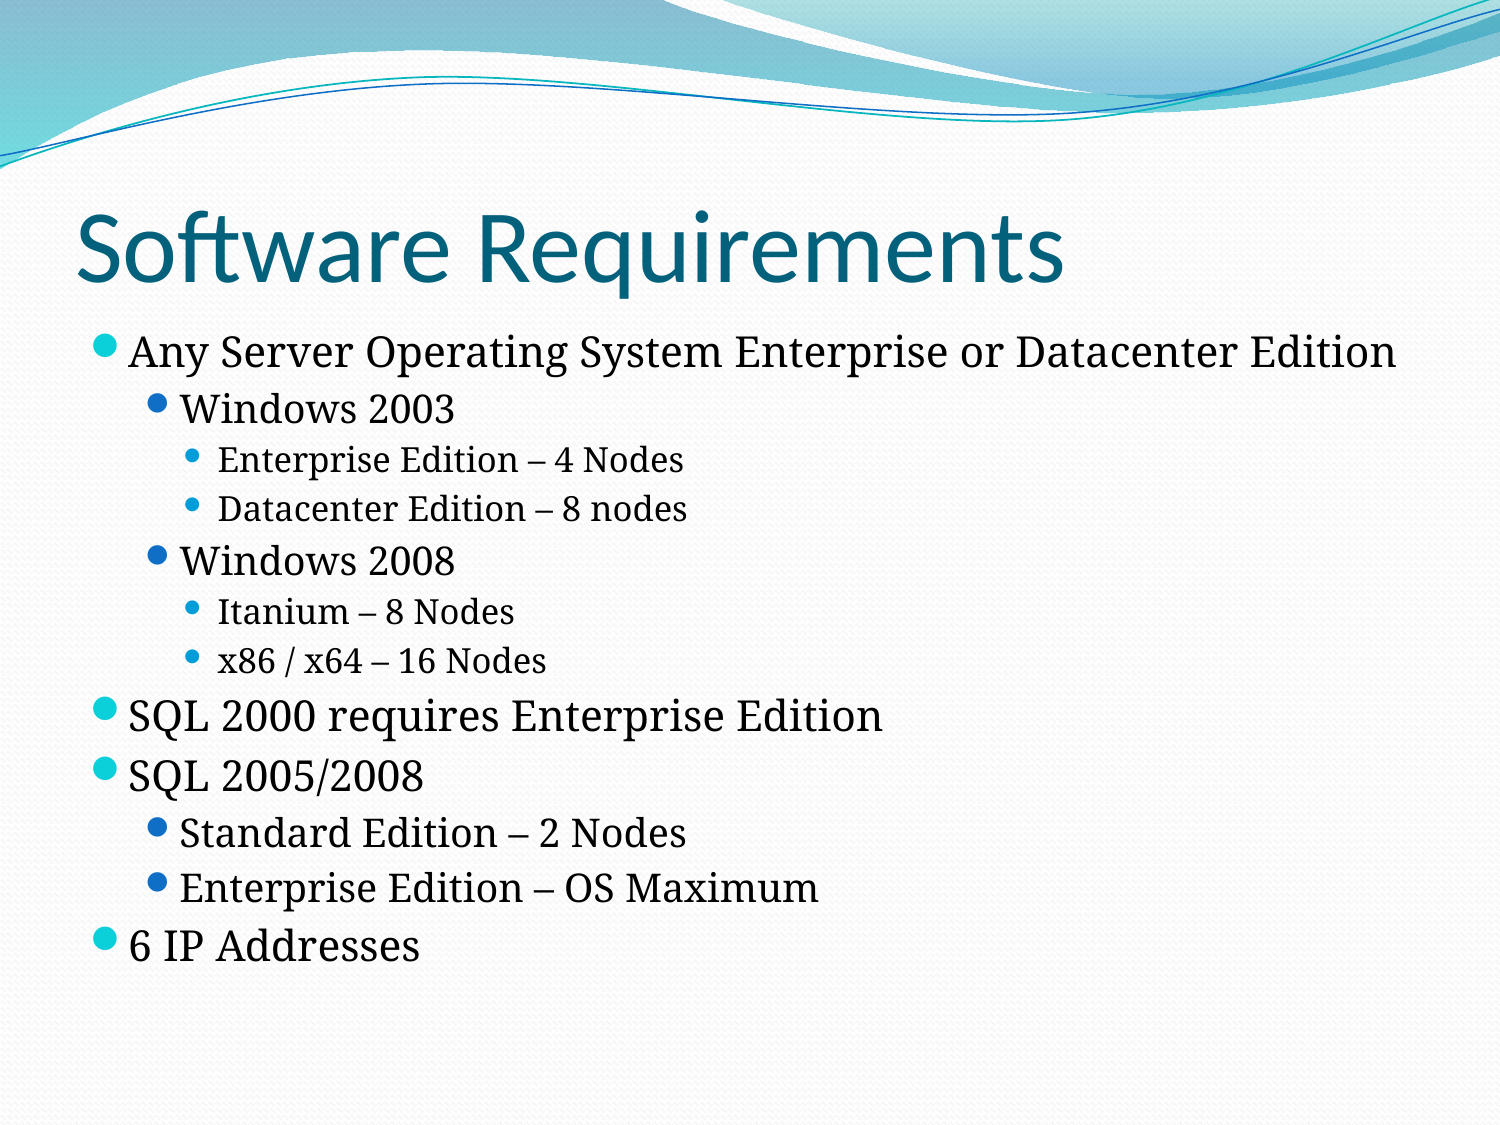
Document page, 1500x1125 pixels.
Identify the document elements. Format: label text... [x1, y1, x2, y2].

title Software Requirements [75, 115, 1425, 303]
list Any Server Operating System Enterprise or Datacenter Edition Windows 2003 Enterprise Edition – 4 Nodes Datacenter Edition – 8 nodes Windows 2008 Itanium – 8 Nodes x86 / x64 – 16 Nodes SQL 2000 requires Enterprise Edition SQL 2005/2008 Standard Edition – 2 Nodes Enterprise Edition – OS Maximum 6 IP Addresses [75, 317, 1425, 1038]
